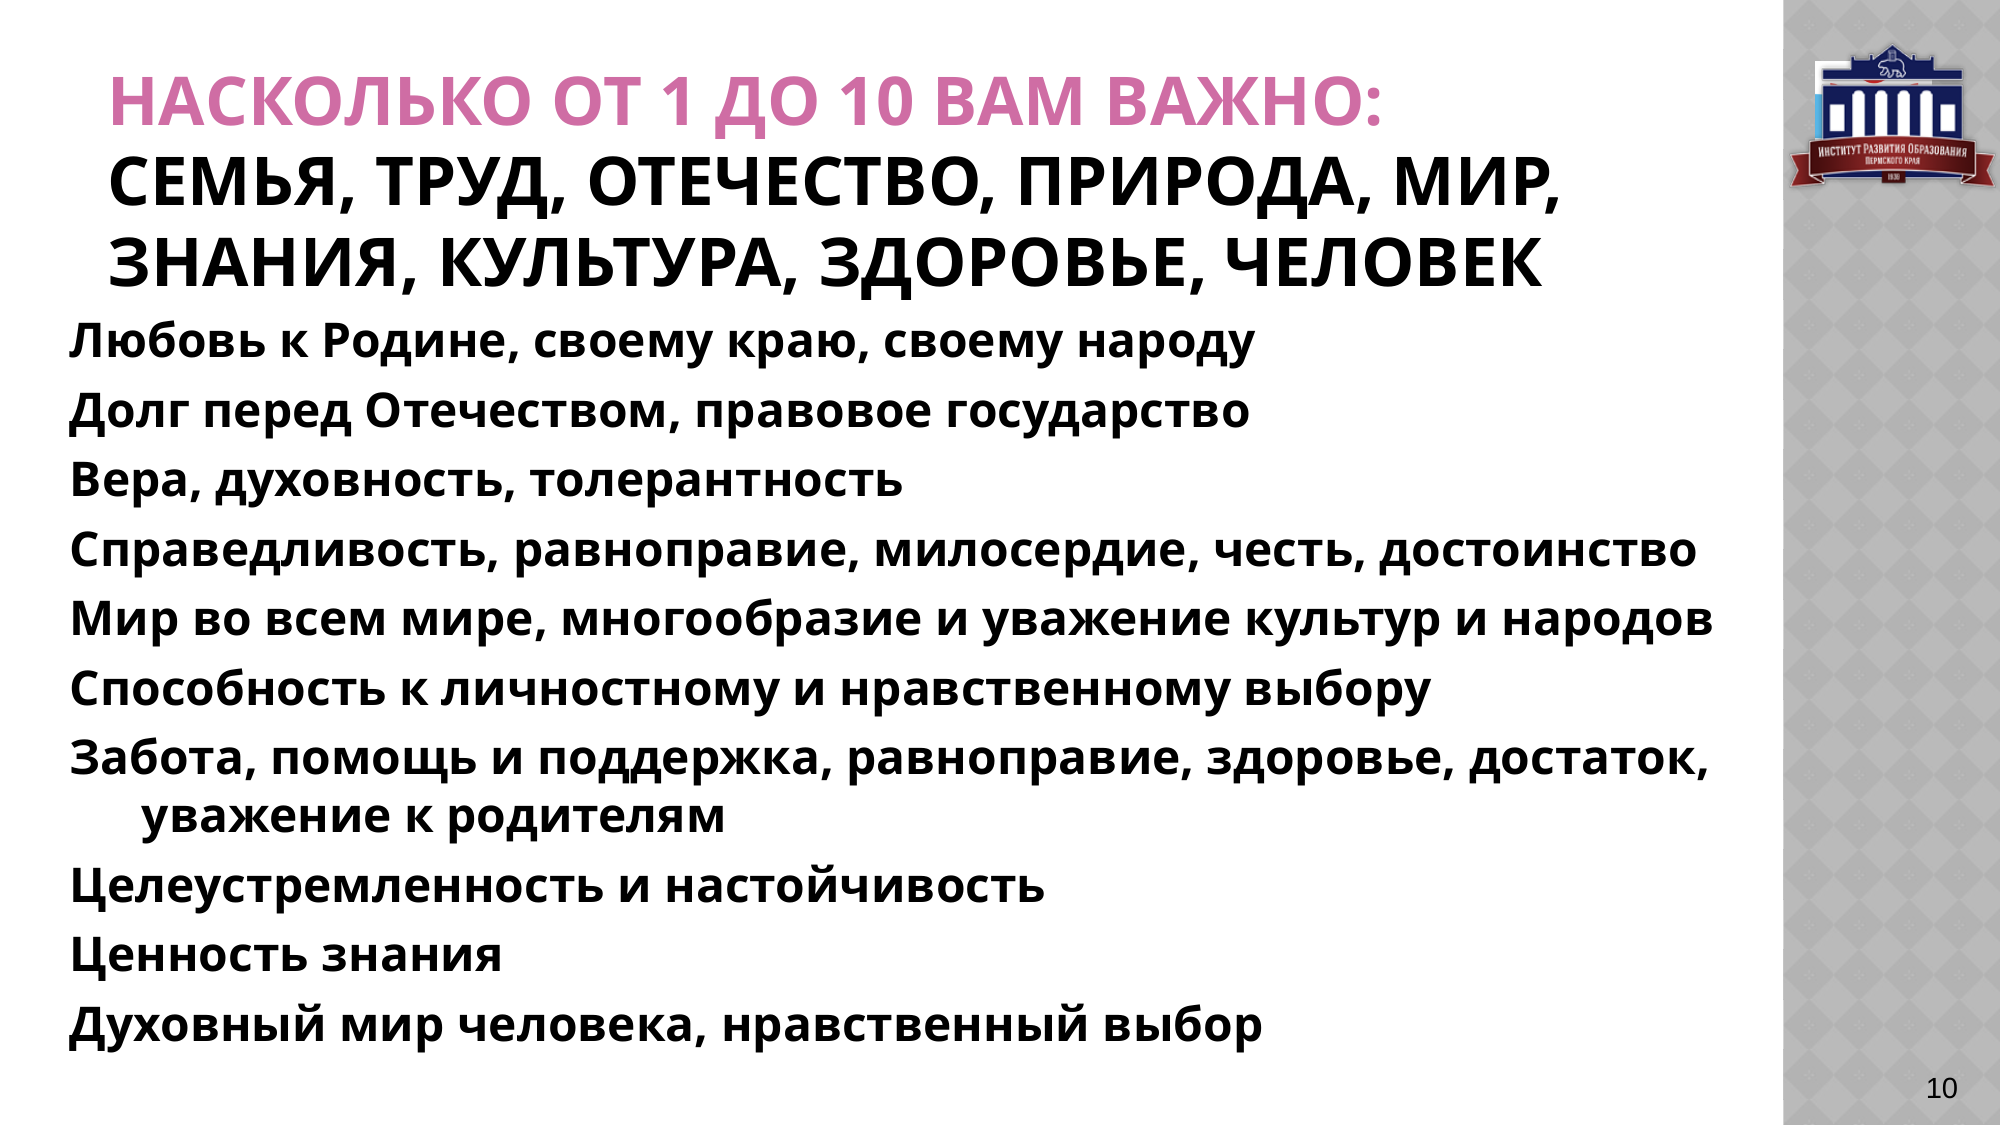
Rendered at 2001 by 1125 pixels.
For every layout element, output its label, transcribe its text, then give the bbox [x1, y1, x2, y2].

list Любовь к Родине, своему краю, своему народу Долг перед Отечеством, правовое государство Вера, духовность, толерантность Справедливость, равноправие, милосердие, честь, достоинство Мир во всем мире, многообразие и уважение культур и народов Способность к личностному и нравственному выбору Забота, помощь и поддержка, равноправие, здоровье, достаток, уважение к родителям Целеустремленность и настойчивость Ценность знания Духовный мир человека, нравственный выбор [55, 302, 1777, 1071]
picture [1784, 38, 2000, 194]
title Насколько от 1 до 10 Вам важно: семья, труд, отечество, природа, мир, знания, культура, здоровье, человек [99, 52, 1684, 300]
